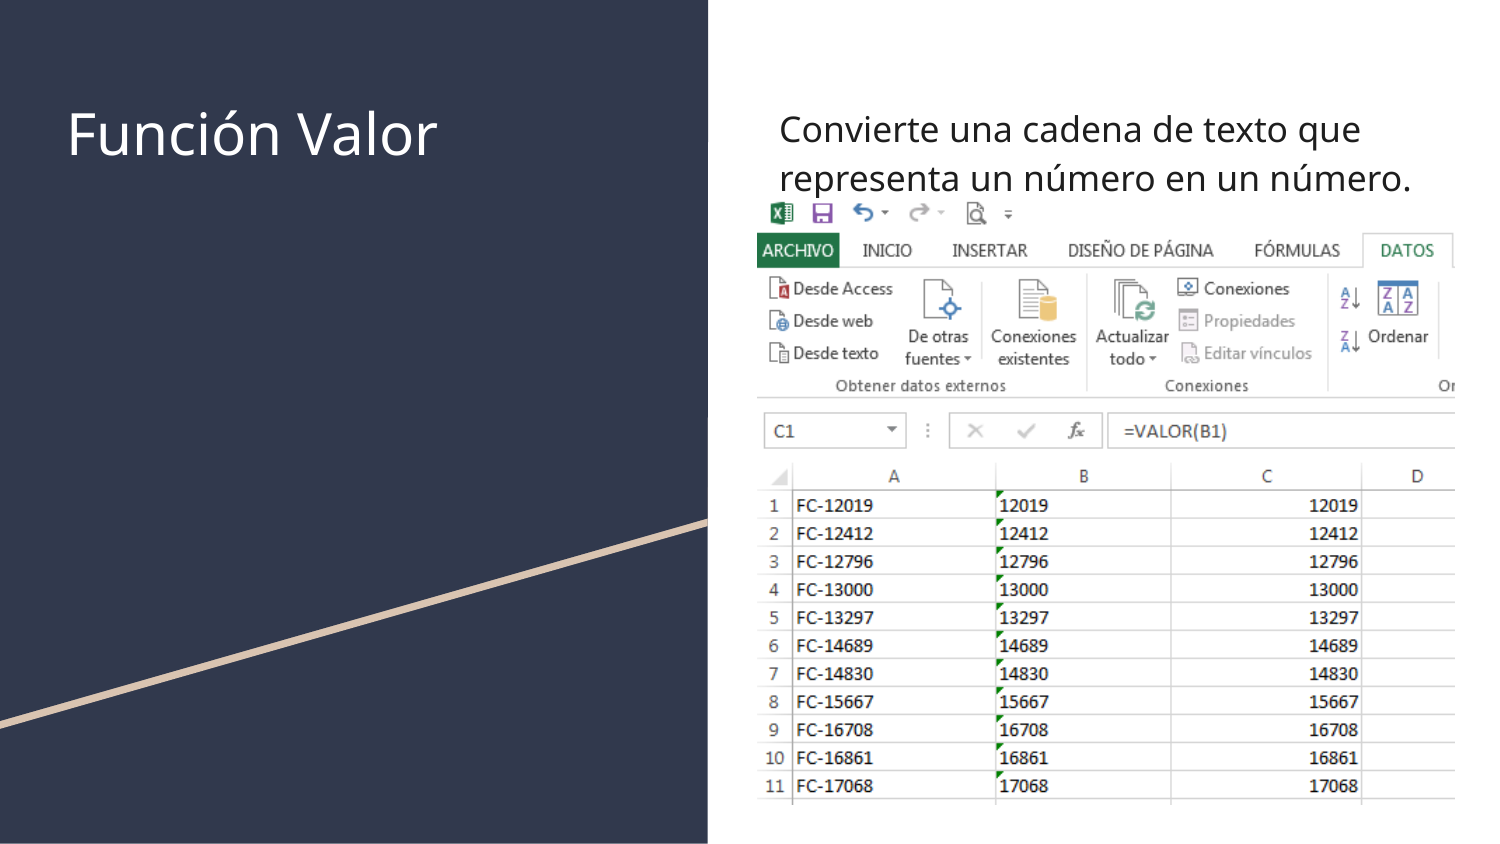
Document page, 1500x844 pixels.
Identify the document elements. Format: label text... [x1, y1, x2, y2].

list Convierte una cadena de texto que representa un número en un número. [764, 85, 1448, 196]
title Función Valor [51, 82, 660, 494]
picture [756, 197, 1455, 805]
